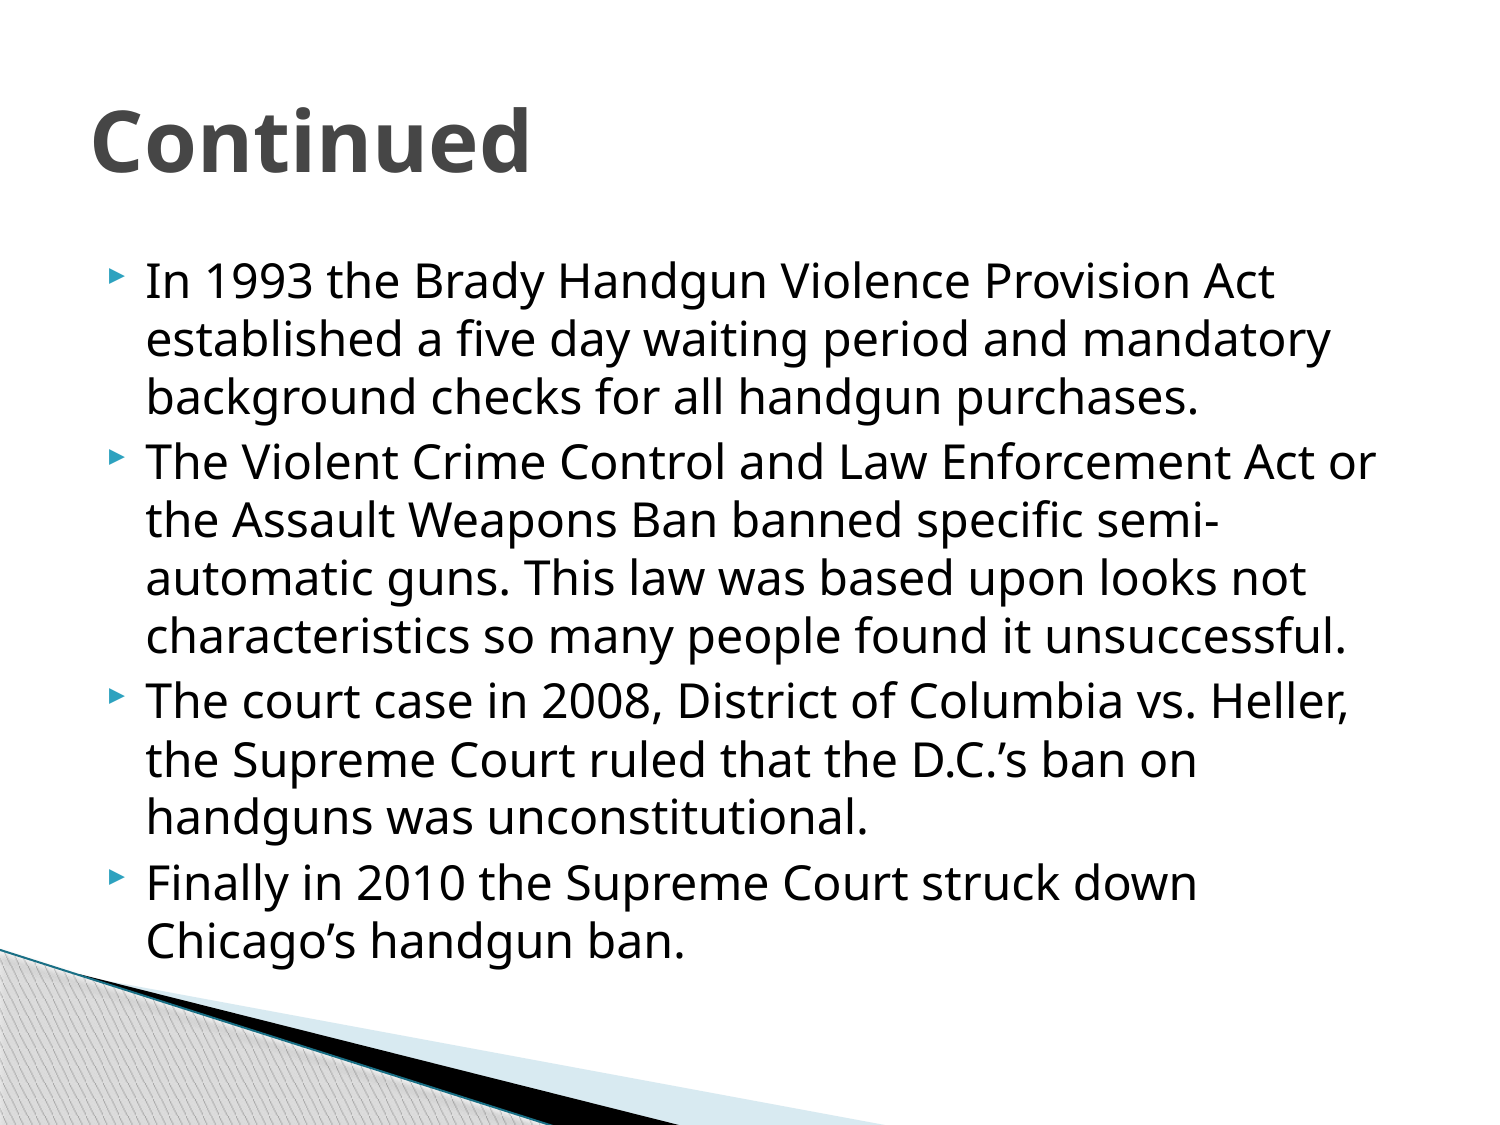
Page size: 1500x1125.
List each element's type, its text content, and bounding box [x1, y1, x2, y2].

list In 1993 the Brady Handgun Violence Provision Act established a five day waiting period and mandatory background checks for all handgun purchases. The Violent Crime Control and Law Enforcement Act or the Assault Weapons Ban banned specific semi-automatic guns. This law was based upon looks not characteristics so many people found it unsuccessful. The court case in 2008, District of Columbia vs. Heller, the Supreme Court ruled that the D.C.’s ban on handguns was unconstitutional. Finally in 2010 the Supreme Court struck down Chicago’s handgun ban. [75, 243, 1425, 986]
title Continued [75, 45, 1425, 233]
